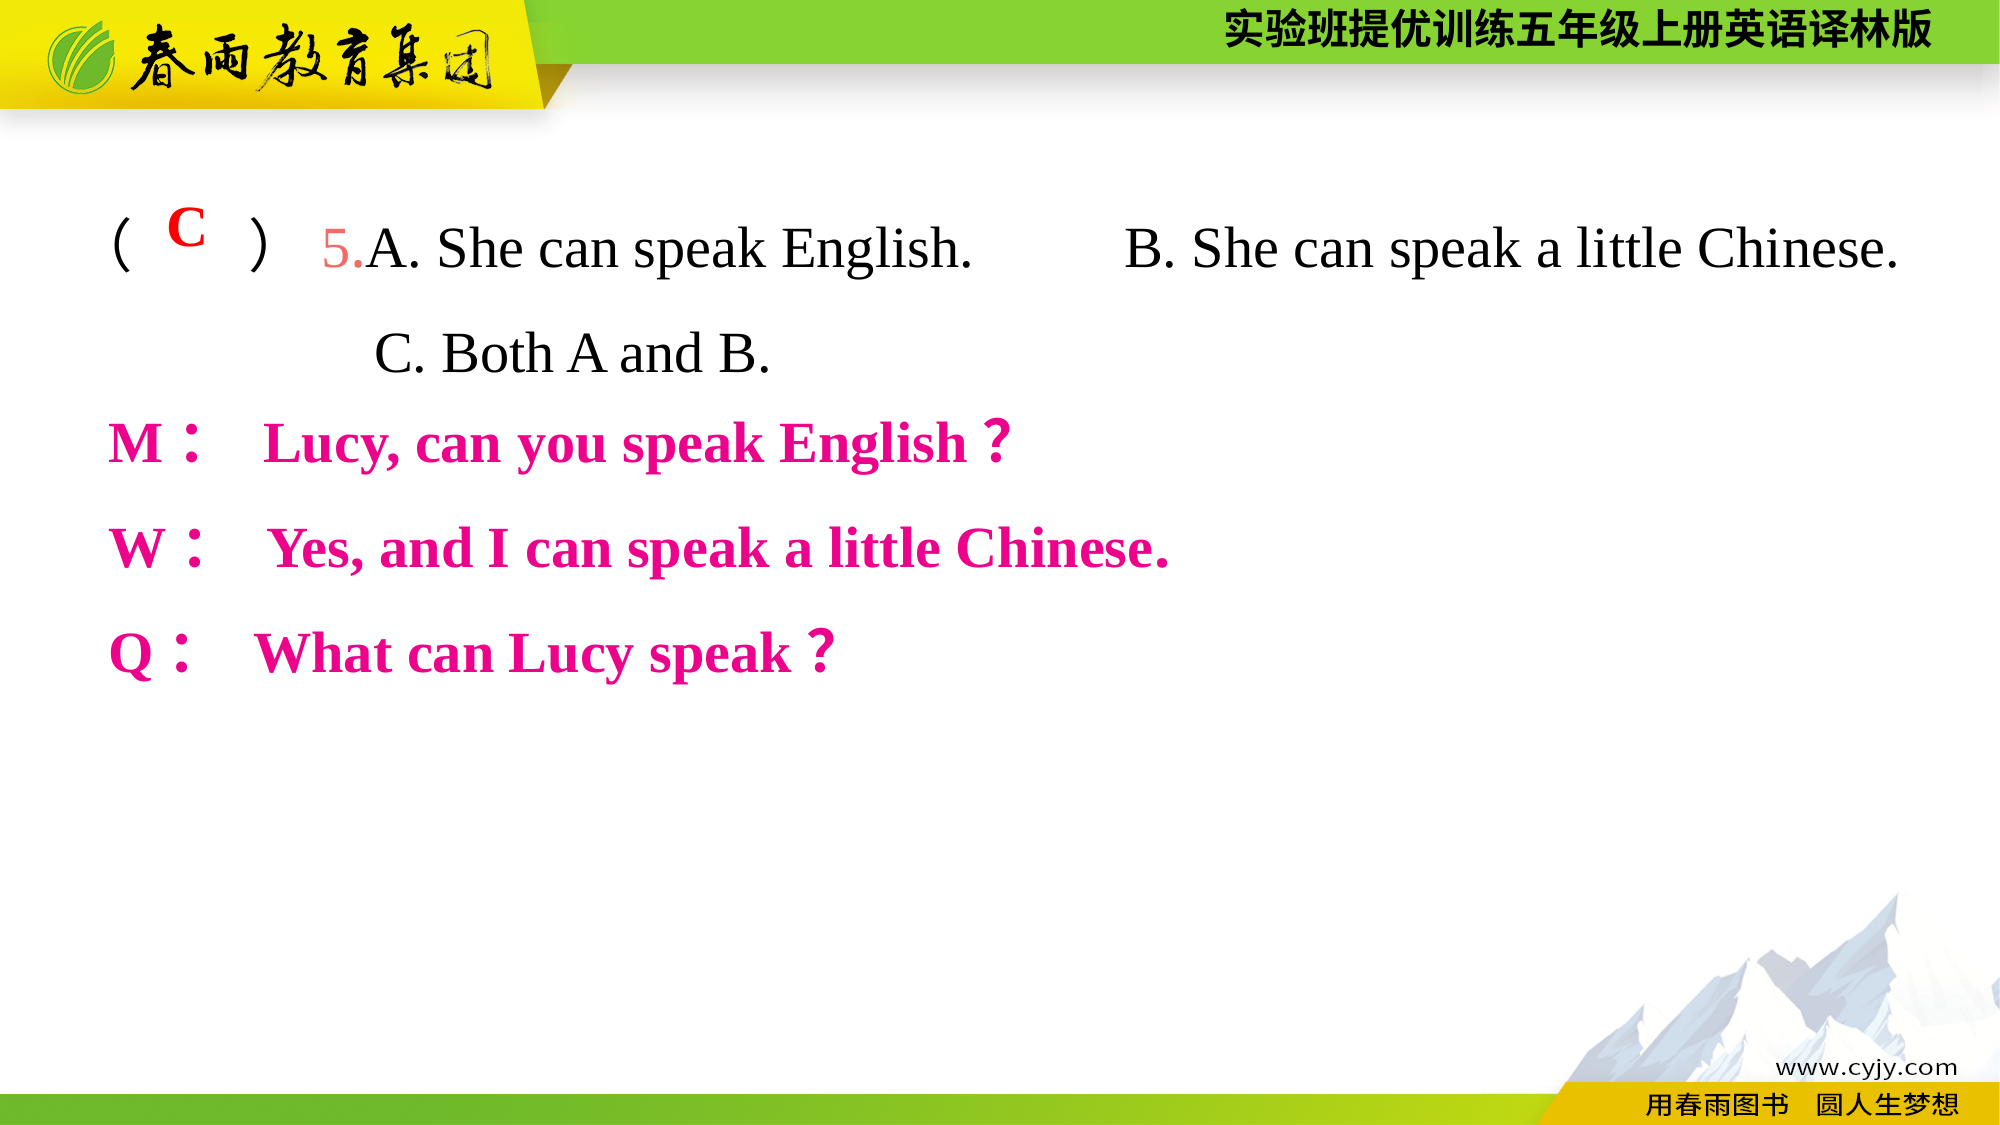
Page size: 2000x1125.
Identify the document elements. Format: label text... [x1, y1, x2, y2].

list （ ）5.A. She can speak English. B. She can speak a little Chinese. C. Both A and B. [59, 167, 1944, 395]
text_box M： Lucy, can you speak English？ W： Yes, and I can speak a little Chinese. Q： What can Lucy speak？ [93, 361, 1933, 692]
text_box C [151, 180, 224, 266]
picture [0, 0, 2000, 1125]
